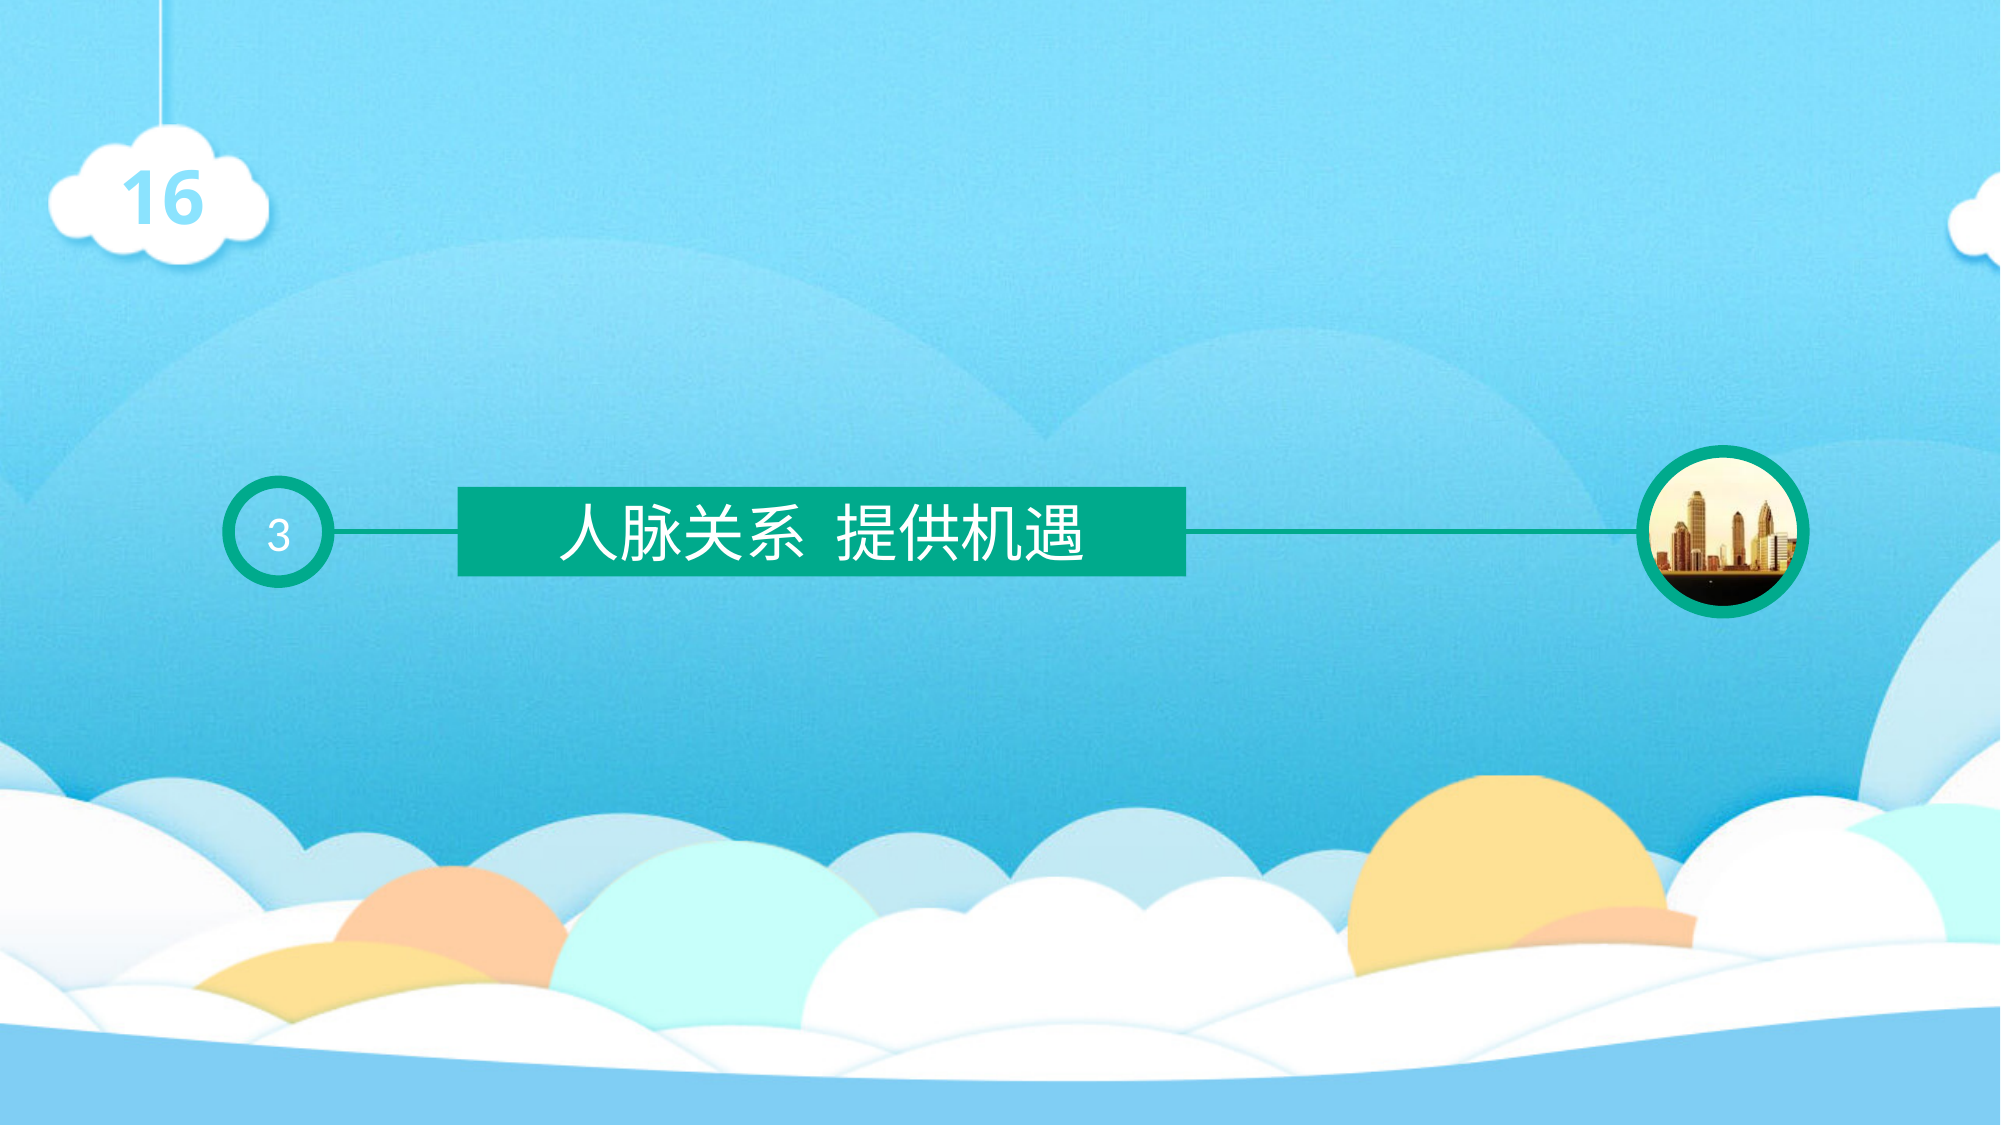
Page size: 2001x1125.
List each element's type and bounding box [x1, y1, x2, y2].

picture [0, 0, 2001, 1125]
text_box [228, 451, 1804, 613]
